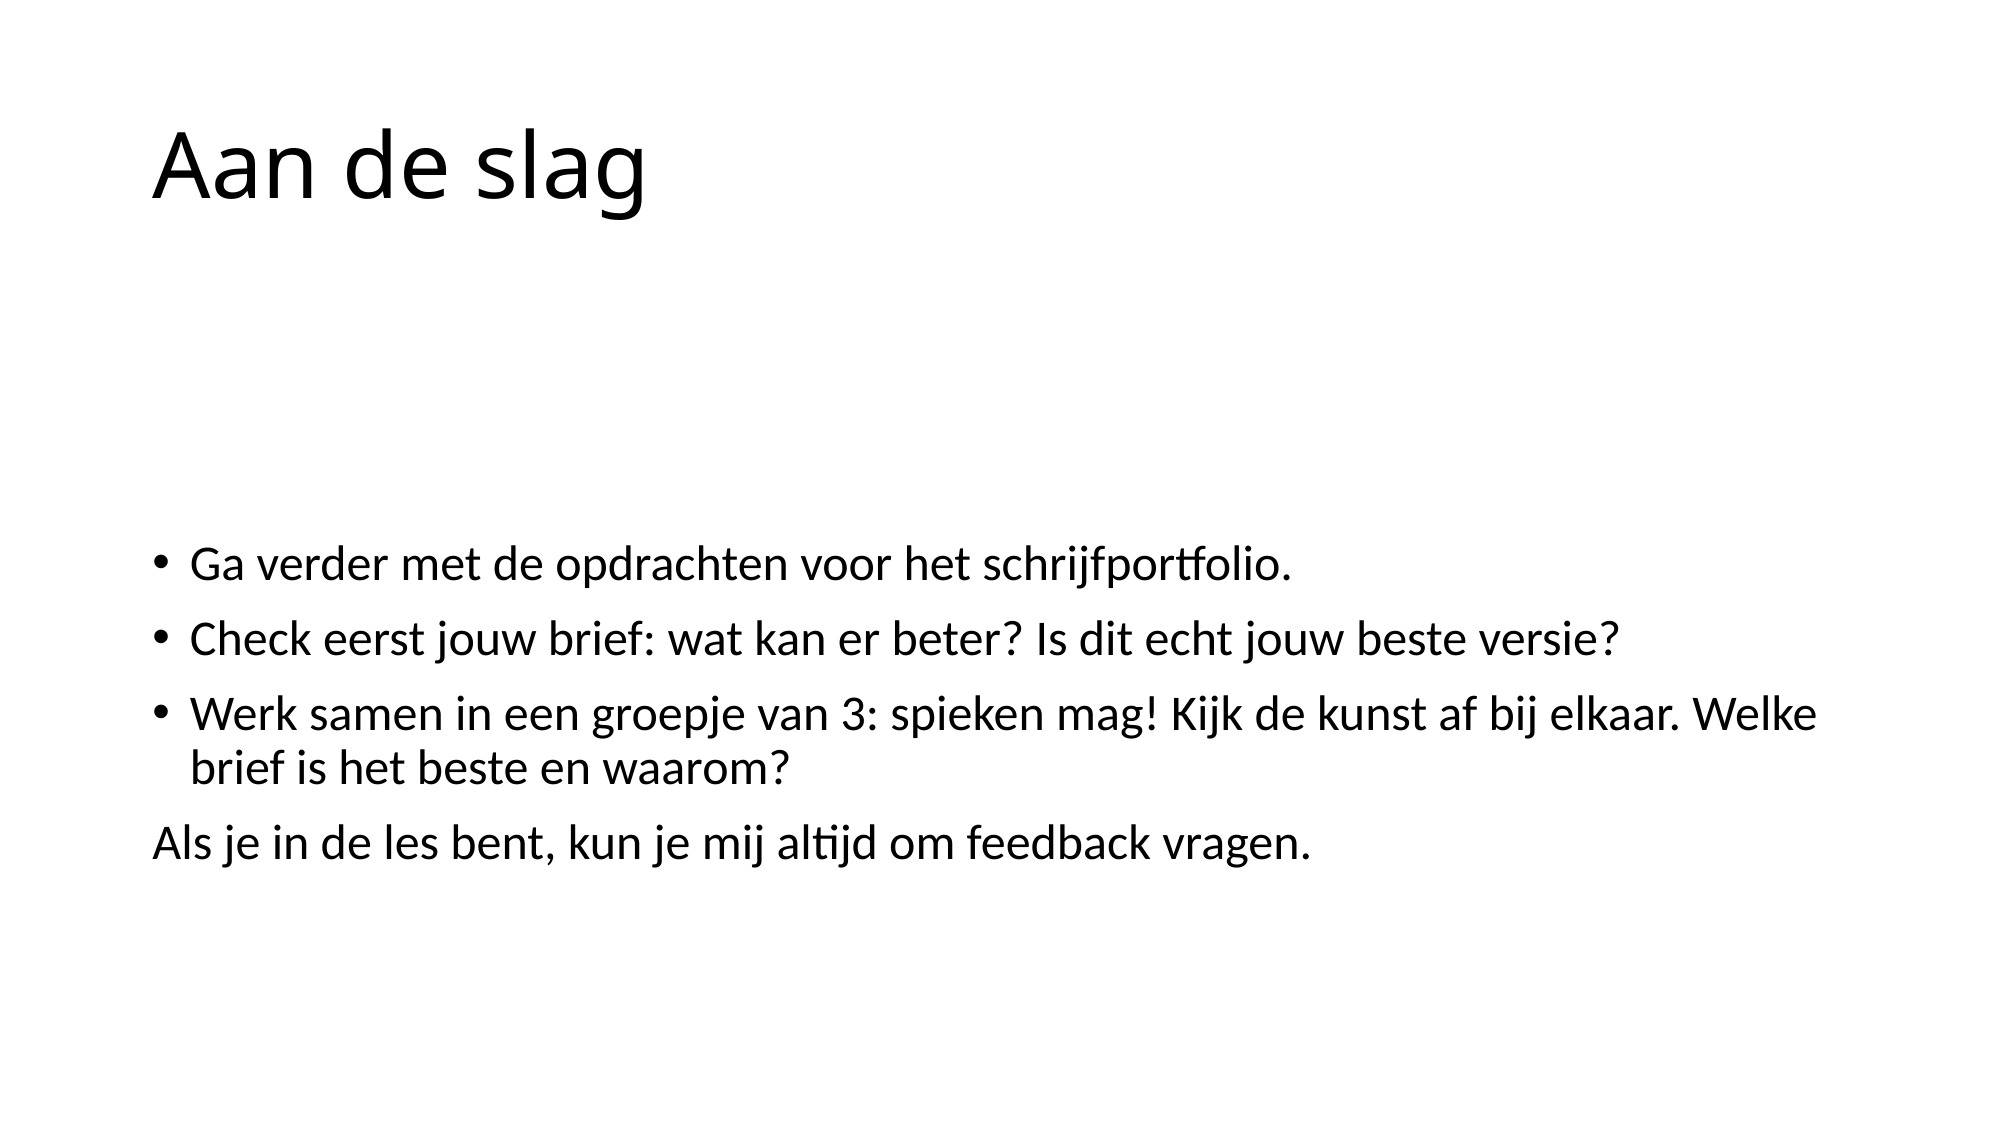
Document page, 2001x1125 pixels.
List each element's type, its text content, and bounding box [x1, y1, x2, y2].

title Aan de slag [137, 59, 1863, 278]
list Ga verder met de opdrachten voor het schrijfportfolio. Check eerst jouw brief: wat kan er beter? Is dit echt jouw beste versie? Werk samen in een groepje van 3: spieken mag! Kijk de kunst af bij elkaar. Welke brief is het beste en waarom? Als je in de les bent, kun je mij altijd om feedback vragen. [137, 299, 1863, 1014]
